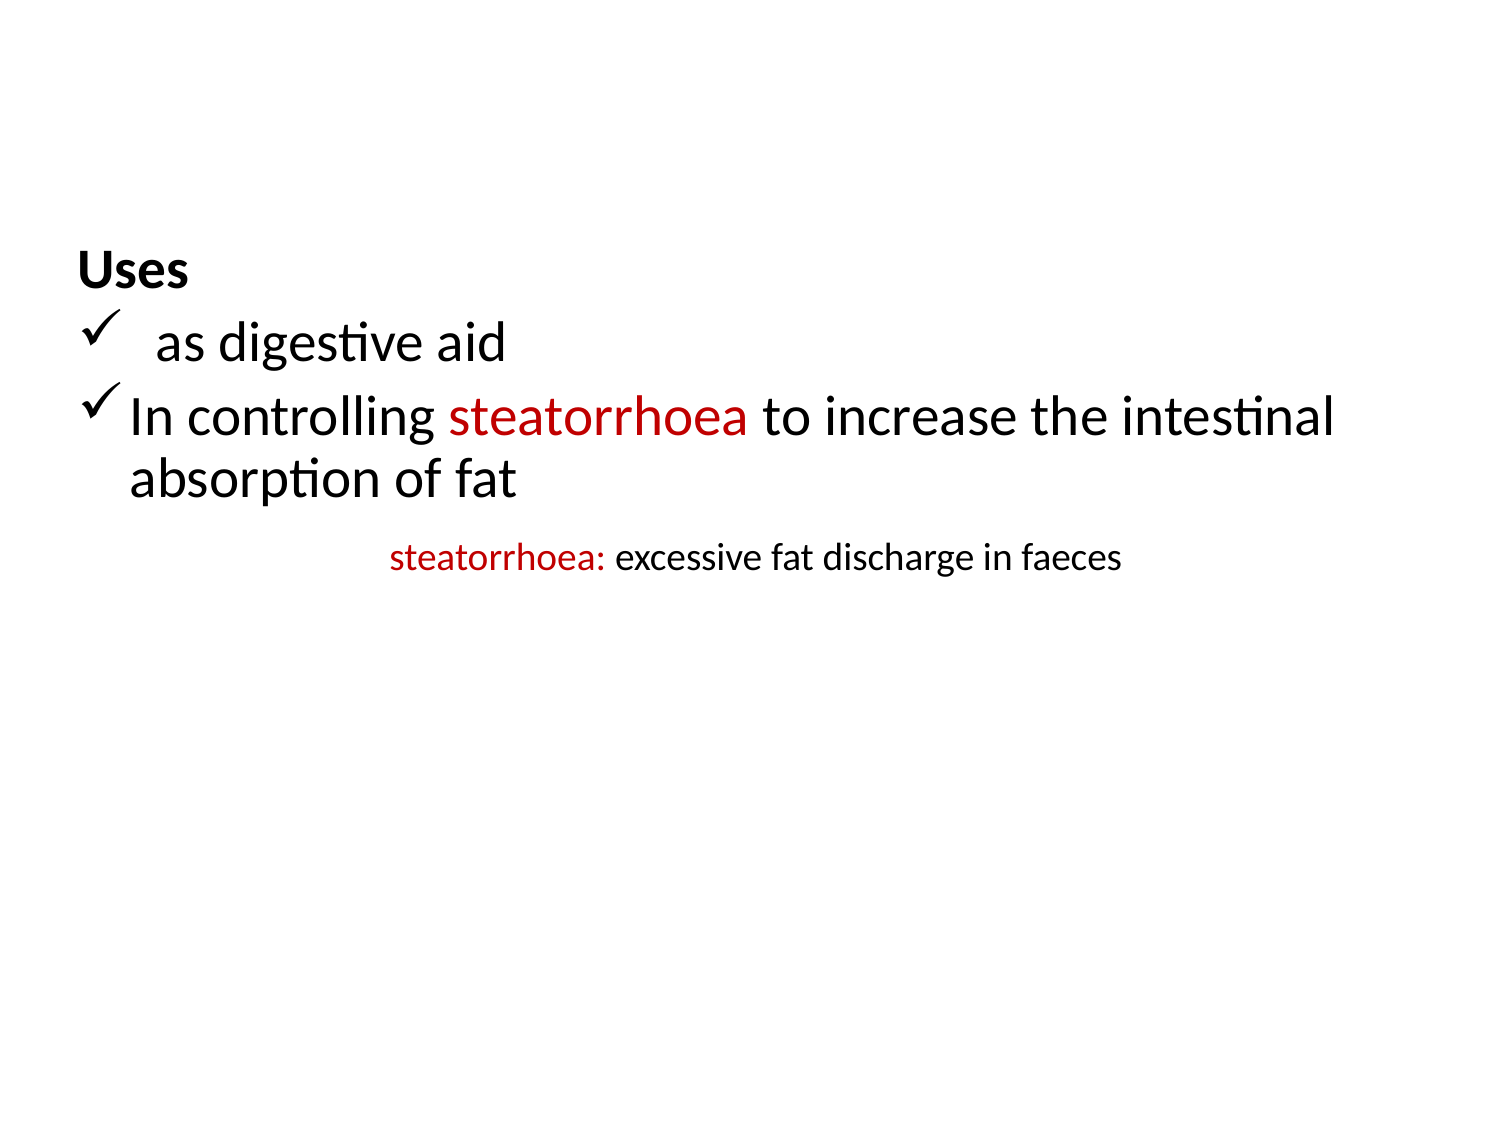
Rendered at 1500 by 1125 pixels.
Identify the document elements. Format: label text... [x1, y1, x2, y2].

list Uses as digestive aid In controlling steatorrhoea to increase the intestinal absorption of fat steatorrhoea: excessive fat discharge in faeces [62, 231, 1438, 595]
